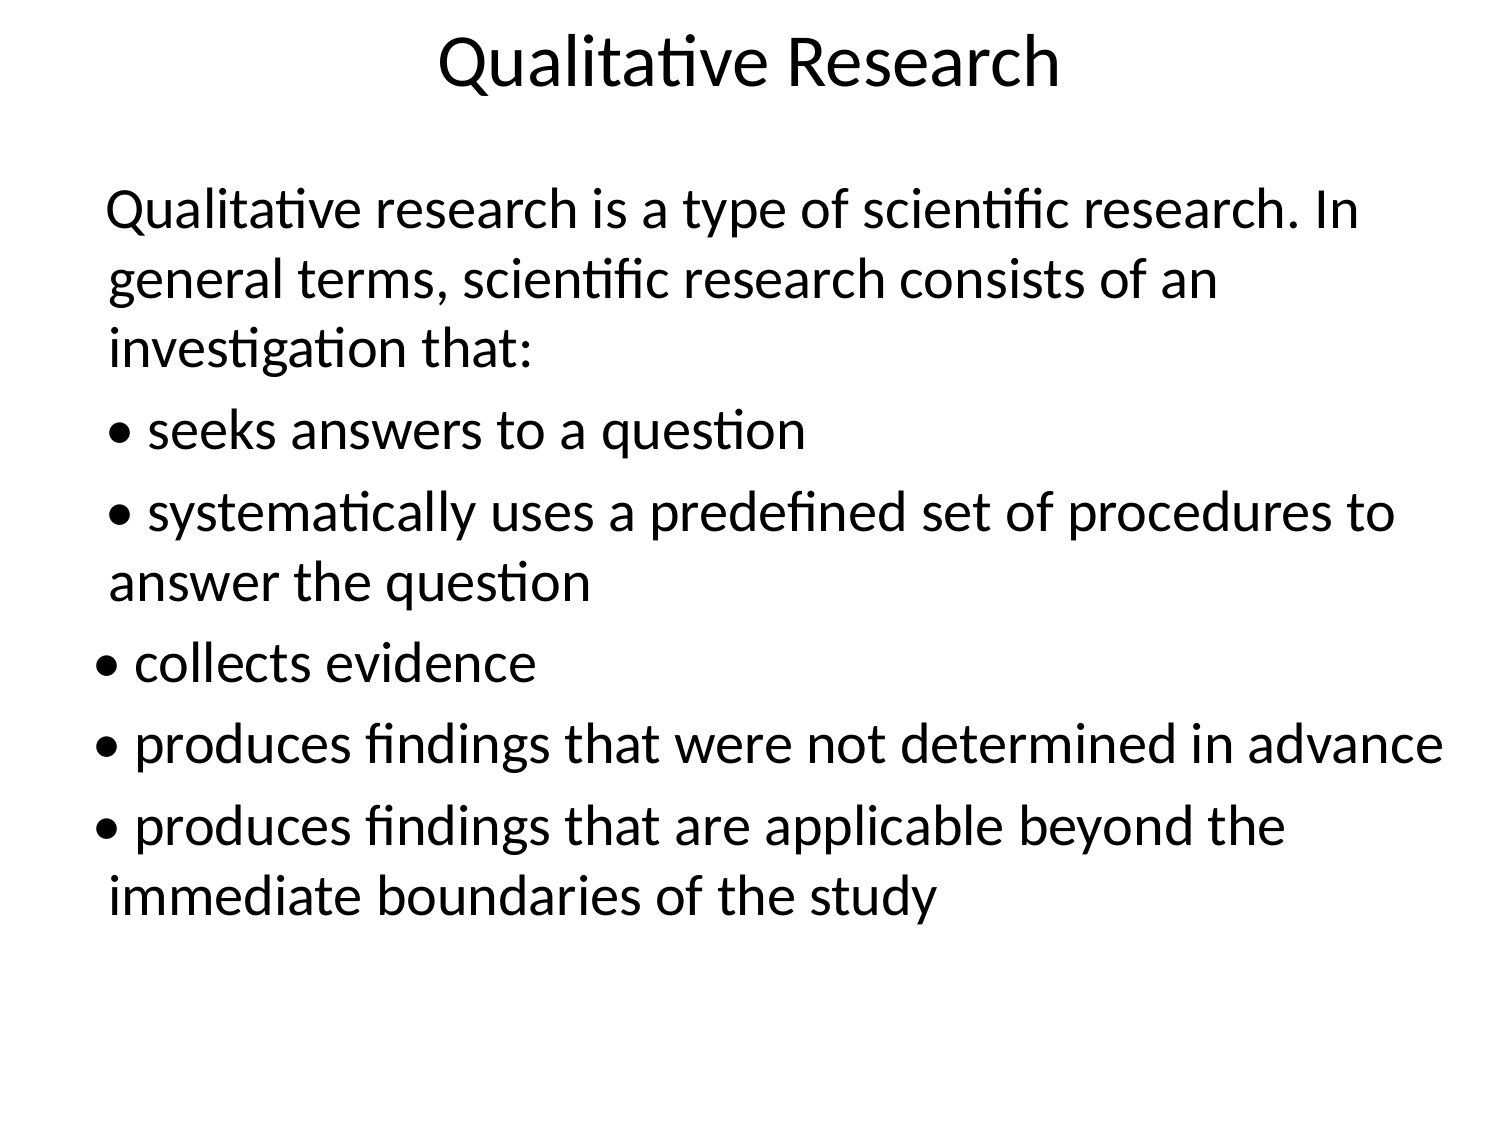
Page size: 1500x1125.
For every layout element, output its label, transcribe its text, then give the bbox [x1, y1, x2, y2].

title Qualitative Research [75, 0, 1425, 113]
list Qualitative research is a type of scientific research. In general terms, scientific research consists of an investigation that: • seeks answers to a question • systematically uses a predefined set of procedures to answer the question • collects evidence • produces findings that were not determined in advance • produces findings that are applicable beyond the immediate boundaries of the study [37, 162, 1500, 1063]
